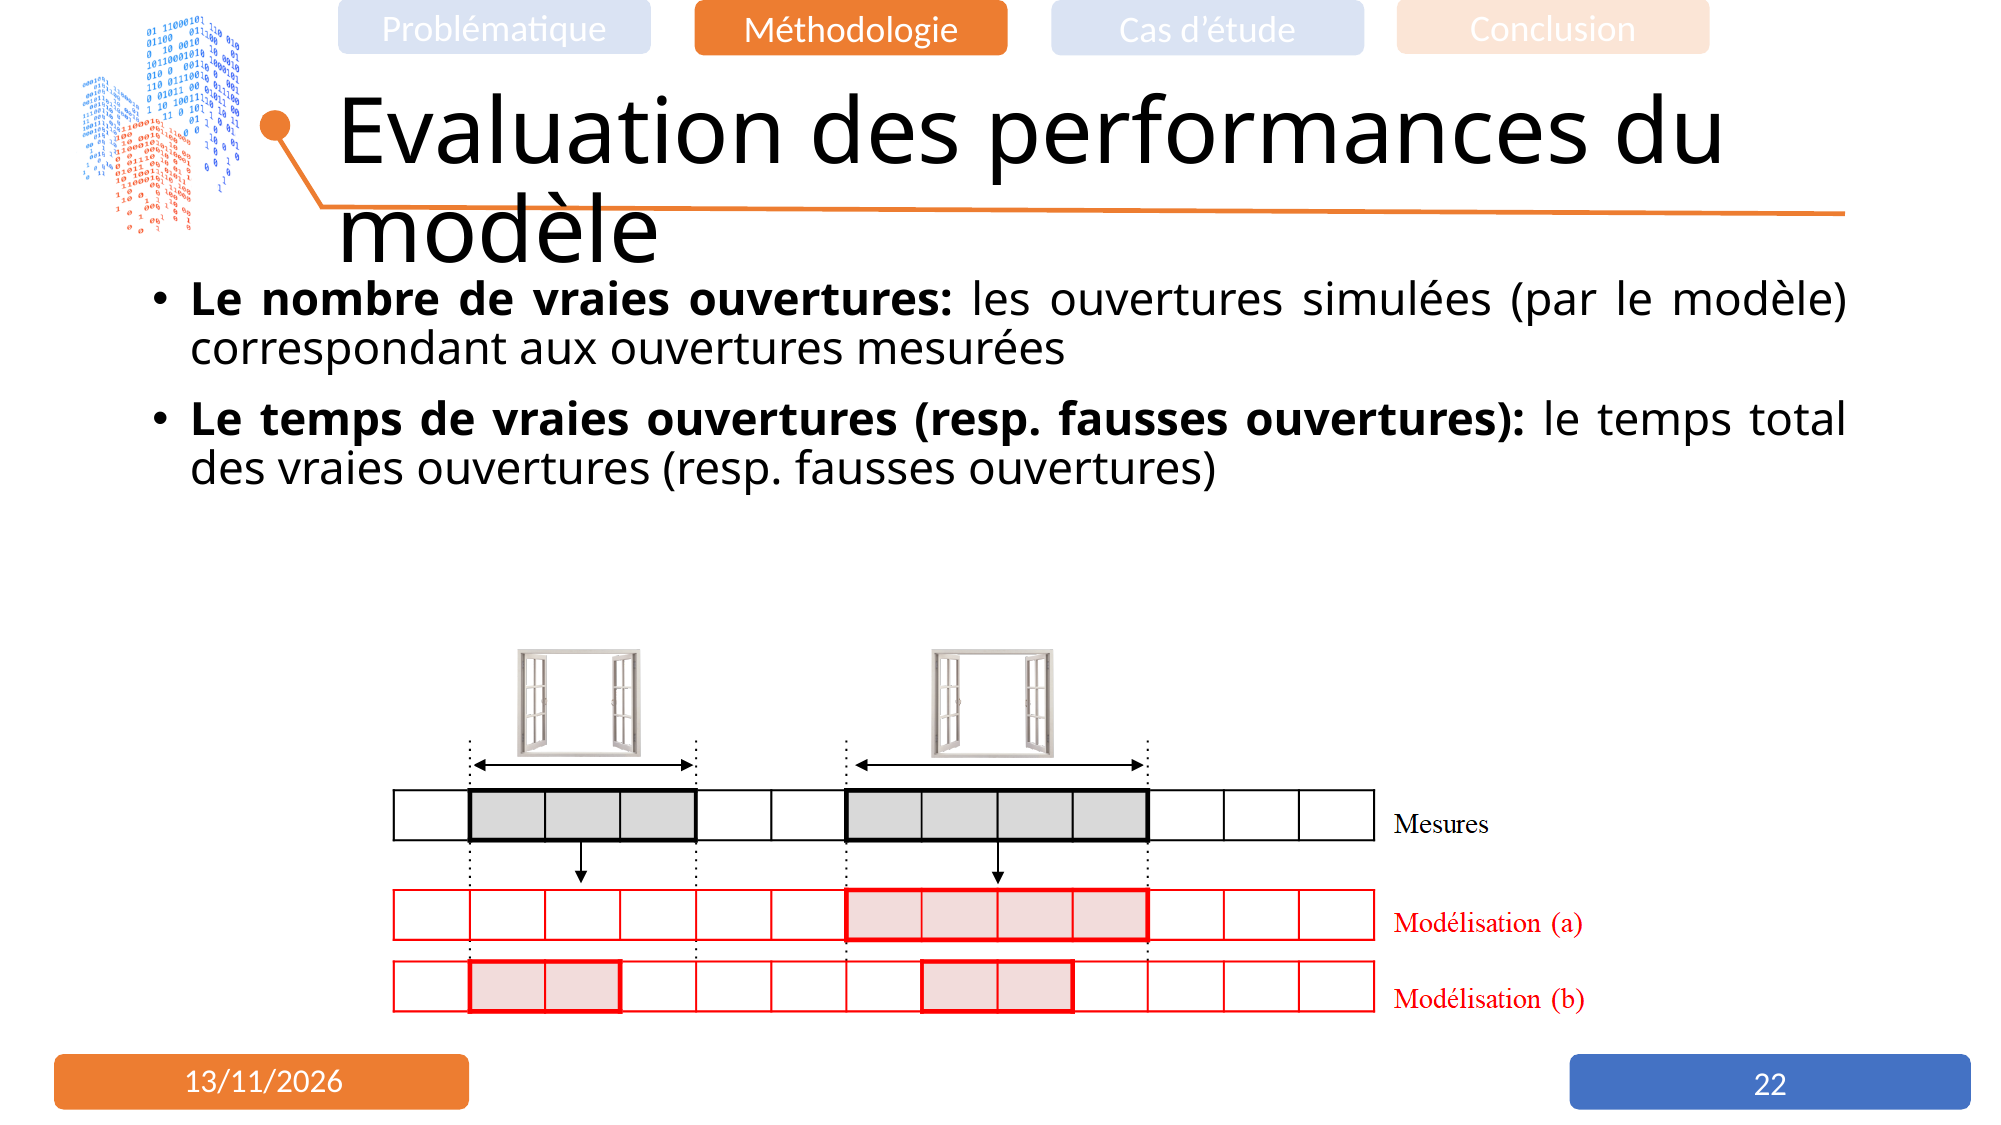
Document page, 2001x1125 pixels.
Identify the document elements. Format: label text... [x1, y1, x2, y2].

list Le nombre de vraies ouvertures: les ouvertures simulées (par le modèle) correspondant aux ouvertures mesurées Le temps de vraies ouvertures (resp. fausses ouvertures): le temps total des vraies ouvertures (resp. fausses ouvertures) [137, 268, 1863, 1014]
text_box Problématique [336, 0, 652, 56]
text_box Conclusion [1395, 0, 1711, 56]
text_box Méthodologie [693, 0, 1009, 57]
picture [385, 643, 1589, 1024]
slide_number 22 [1569, 1054, 1971, 1110]
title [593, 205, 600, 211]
title Evaluation des performances du modèle [321, 76, 1863, 184]
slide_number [57, 1049, 470, 1110]
text_box Cas d’étude [1050, 0, 1366, 57]
picture [57, 0, 260, 253]
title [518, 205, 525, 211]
